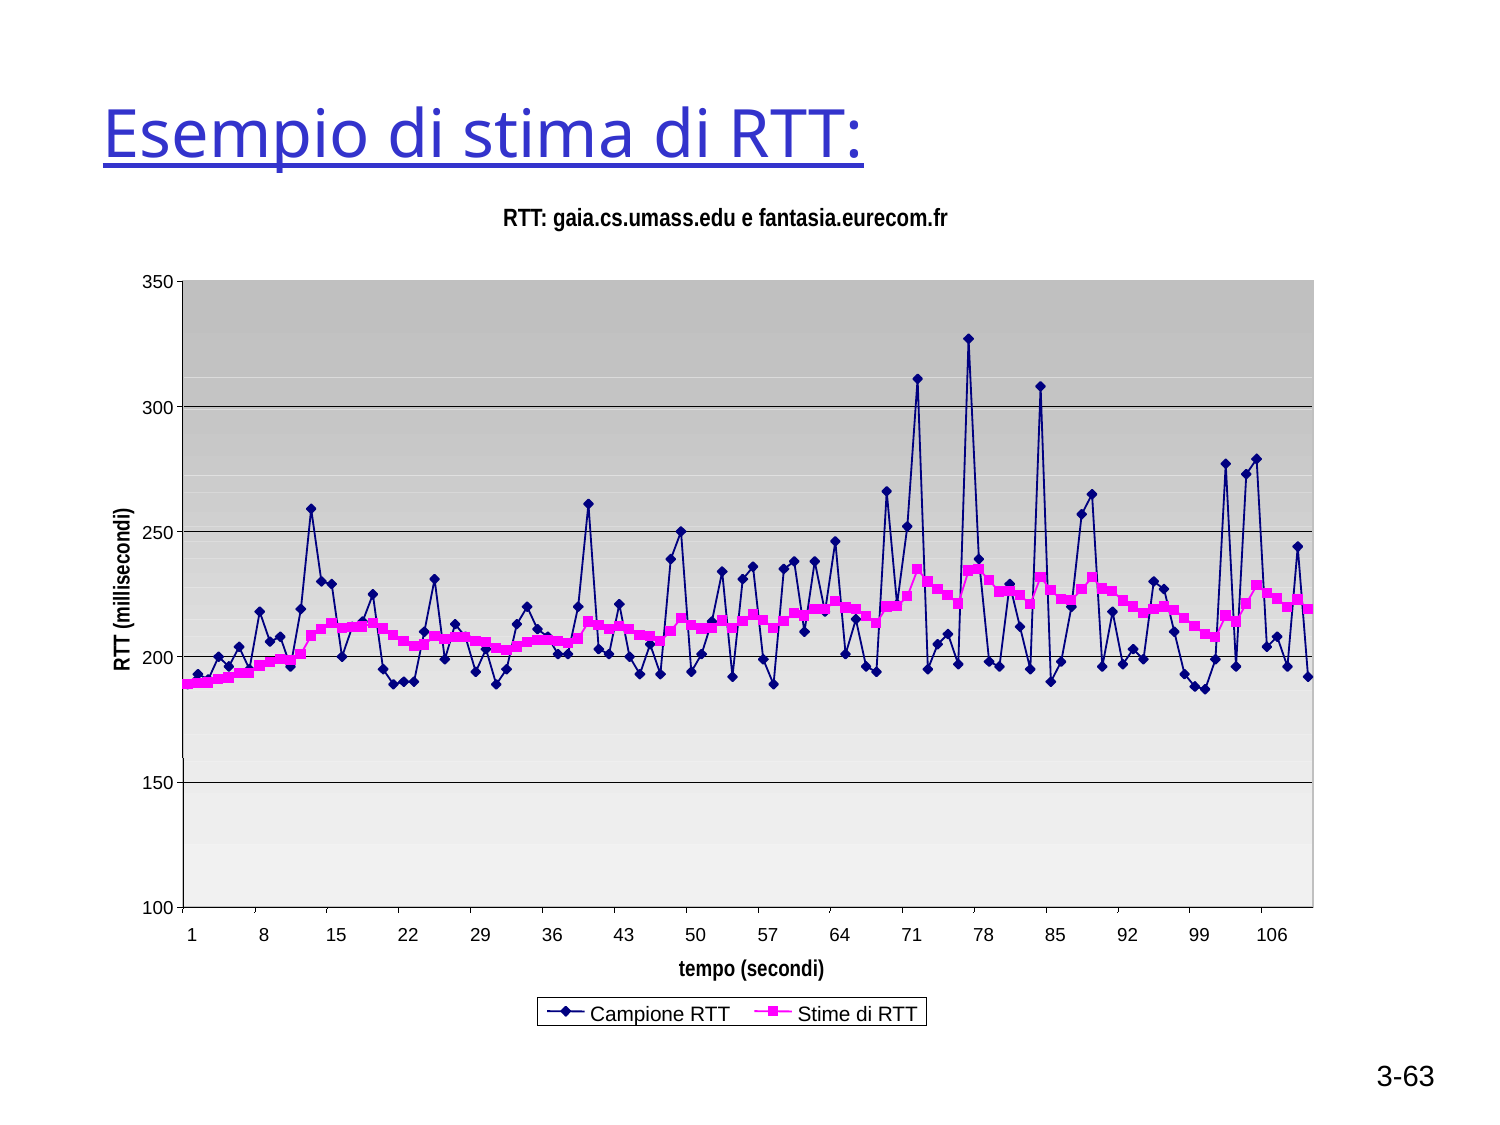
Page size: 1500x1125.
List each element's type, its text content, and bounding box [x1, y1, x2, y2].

text_box tempo (secondi) [678, 953, 825, 982]
text_box 43 [613, 923, 635, 946]
text_box 200 [142, 645, 171, 669]
text_box 100 [142, 895, 173, 919]
text_box 85 [1044, 923, 1066, 946]
text_box 36 [541, 923, 563, 946]
text_box 71 [901, 923, 923, 946]
picture [182, 281, 1314, 908]
text_box 250 [142, 520, 171, 544]
text_box 300 [142, 395, 171, 418]
slide_number 3-63 [1338, 1049, 1451, 1125]
text_box 106 [1256, 923, 1288, 946]
text_box [537, 997, 927, 1026]
text_box 29 [469, 923, 491, 946]
text_box 350 [142, 270, 174, 293]
text_box Campione RTT [590, 1000, 731, 1026]
text_box [561, 1006, 571, 1016]
text_box 15 [325, 923, 347, 946]
text_box 1 [186, 923, 198, 946]
text_box RTT: gaia.cs.umass.edu e fantasia.eurecom.fr [503, 201, 949, 232]
text_box 150 [142, 770, 171, 794]
text_box 50 [685, 923, 707, 946]
text_box 22 [397, 923, 419, 946]
text_box 78 [973, 923, 995, 946]
text_box [768, 1006, 778, 1016]
text_box RTT (millisecondi) [106, 507, 135, 672]
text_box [176, 280, 181, 913]
text_box 57 [757, 923, 779, 946]
title Esempio di stima di RTT: [87, 37, 1363, 226]
text_box 64 [829, 923, 851, 946]
text_box 99 [1188, 923, 1210, 946]
text_box Stime di RTT [797, 1000, 918, 1026]
text_box 8 [259, 923, 270, 946]
text_box 92 [1117, 923, 1139, 946]
